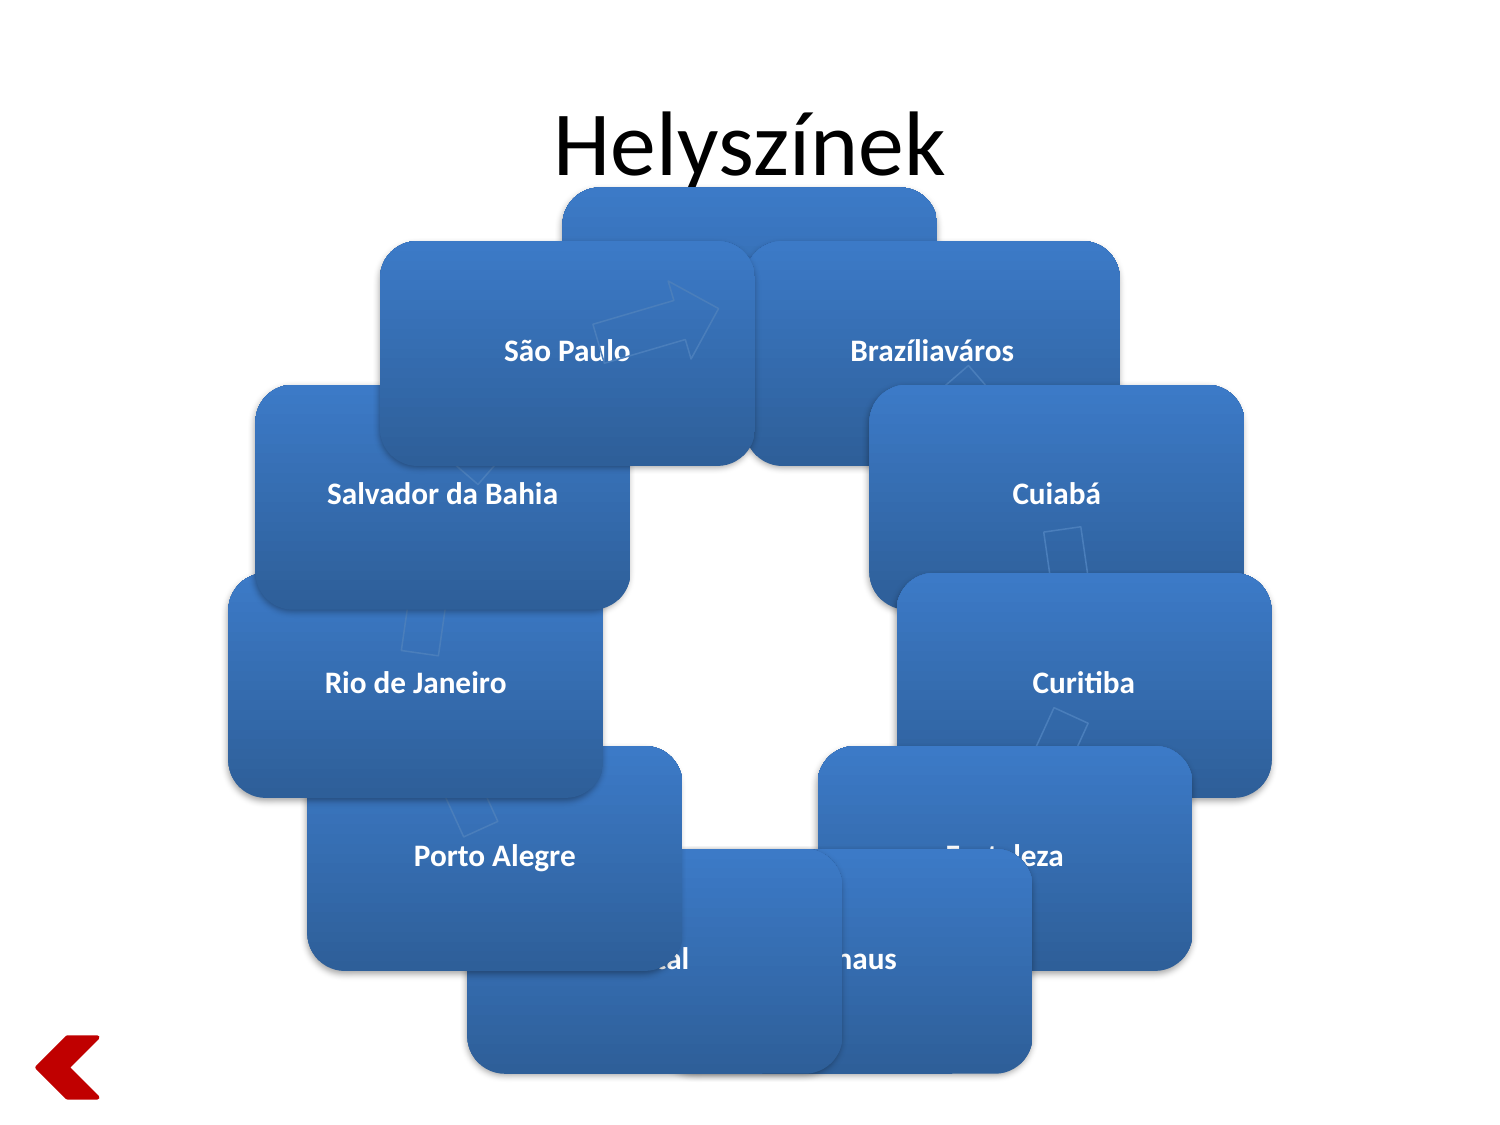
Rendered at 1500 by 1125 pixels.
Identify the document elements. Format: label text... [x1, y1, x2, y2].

text_box [62, 1096, 100, 1100]
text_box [0, 187, 1500, 1088]
title Helyszínek [75, 45, 1425, 186]
